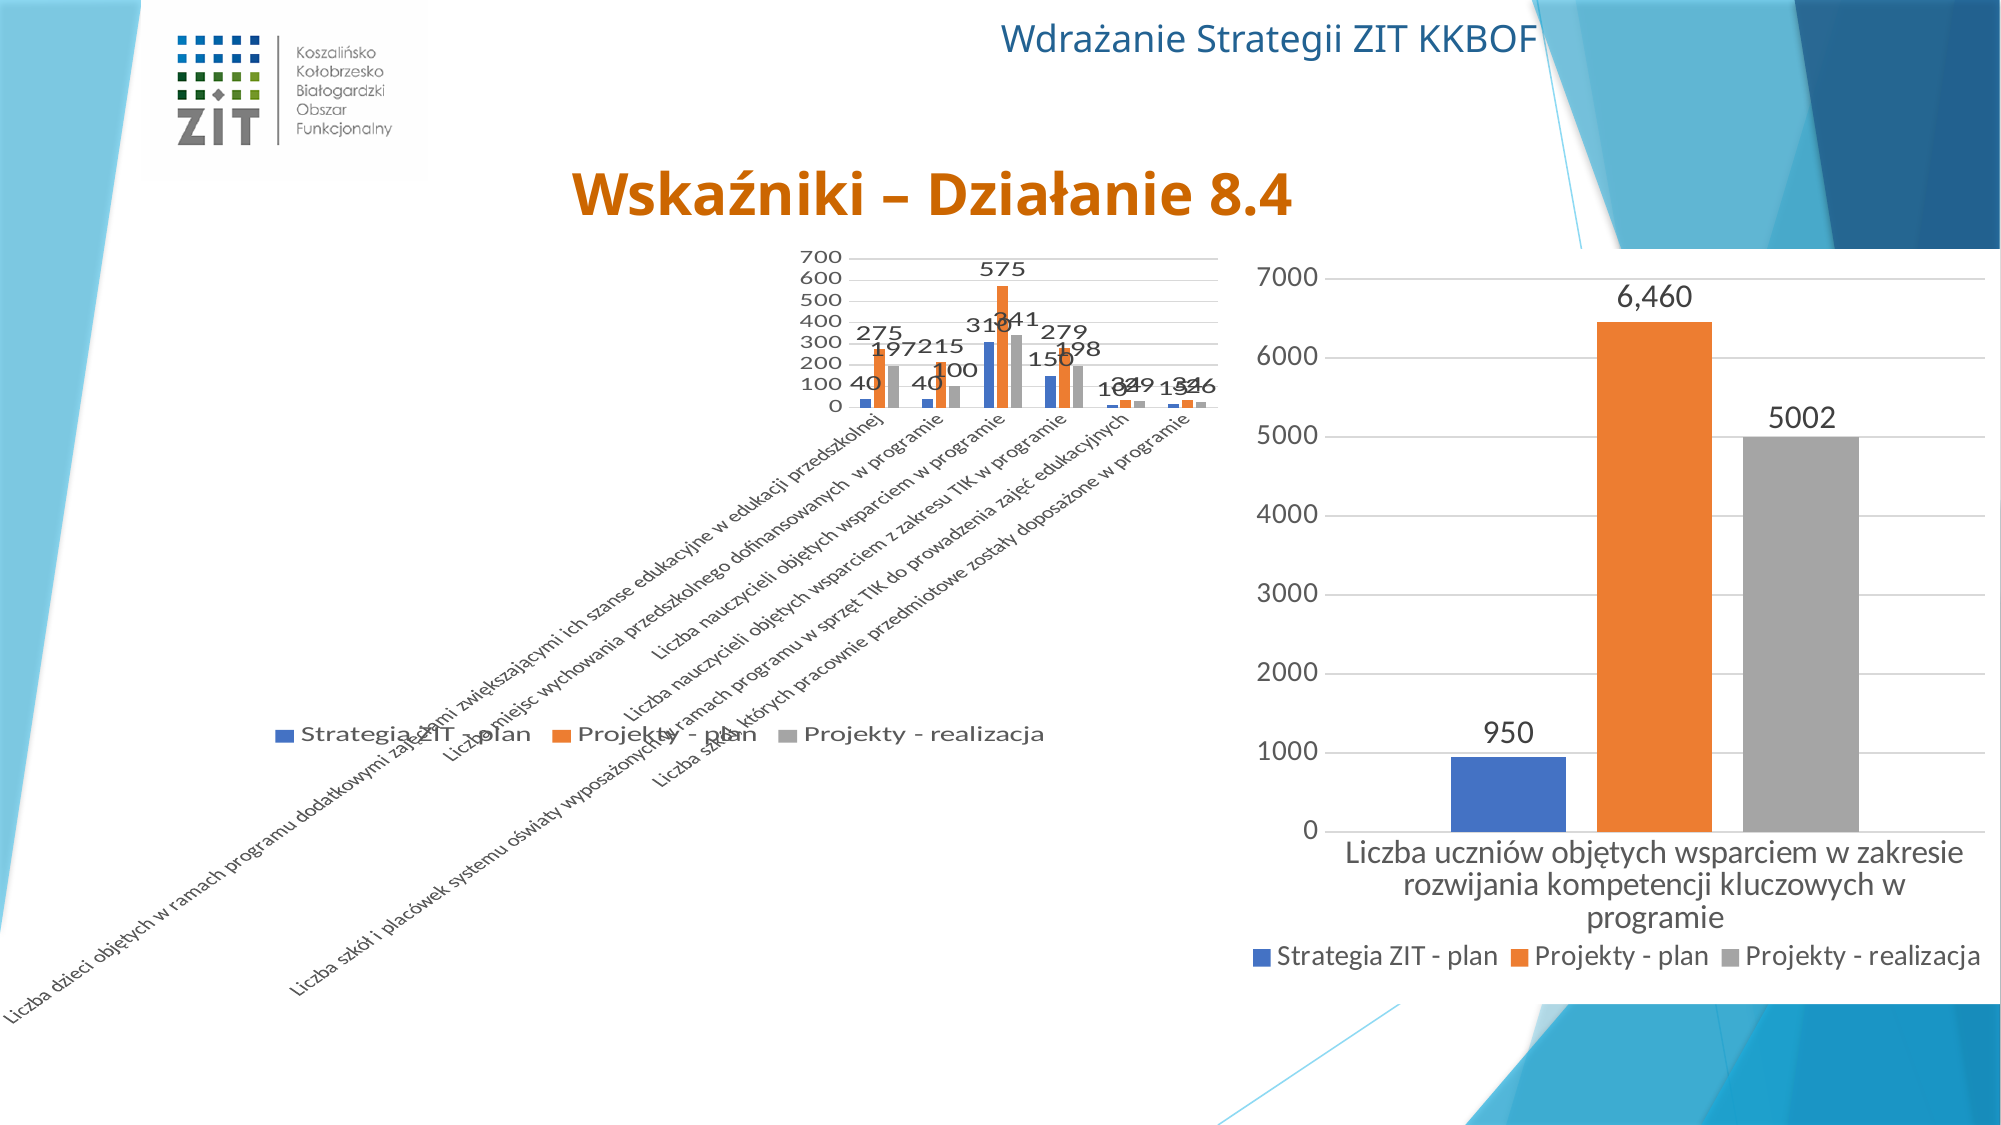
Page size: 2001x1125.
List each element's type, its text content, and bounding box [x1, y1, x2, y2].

chart [0, 248, 2000, 1028]
picture [141, 0, 428, 181]
text_box Wskaźniki – Działanie 8.4 [557, 149, 1308, 235]
